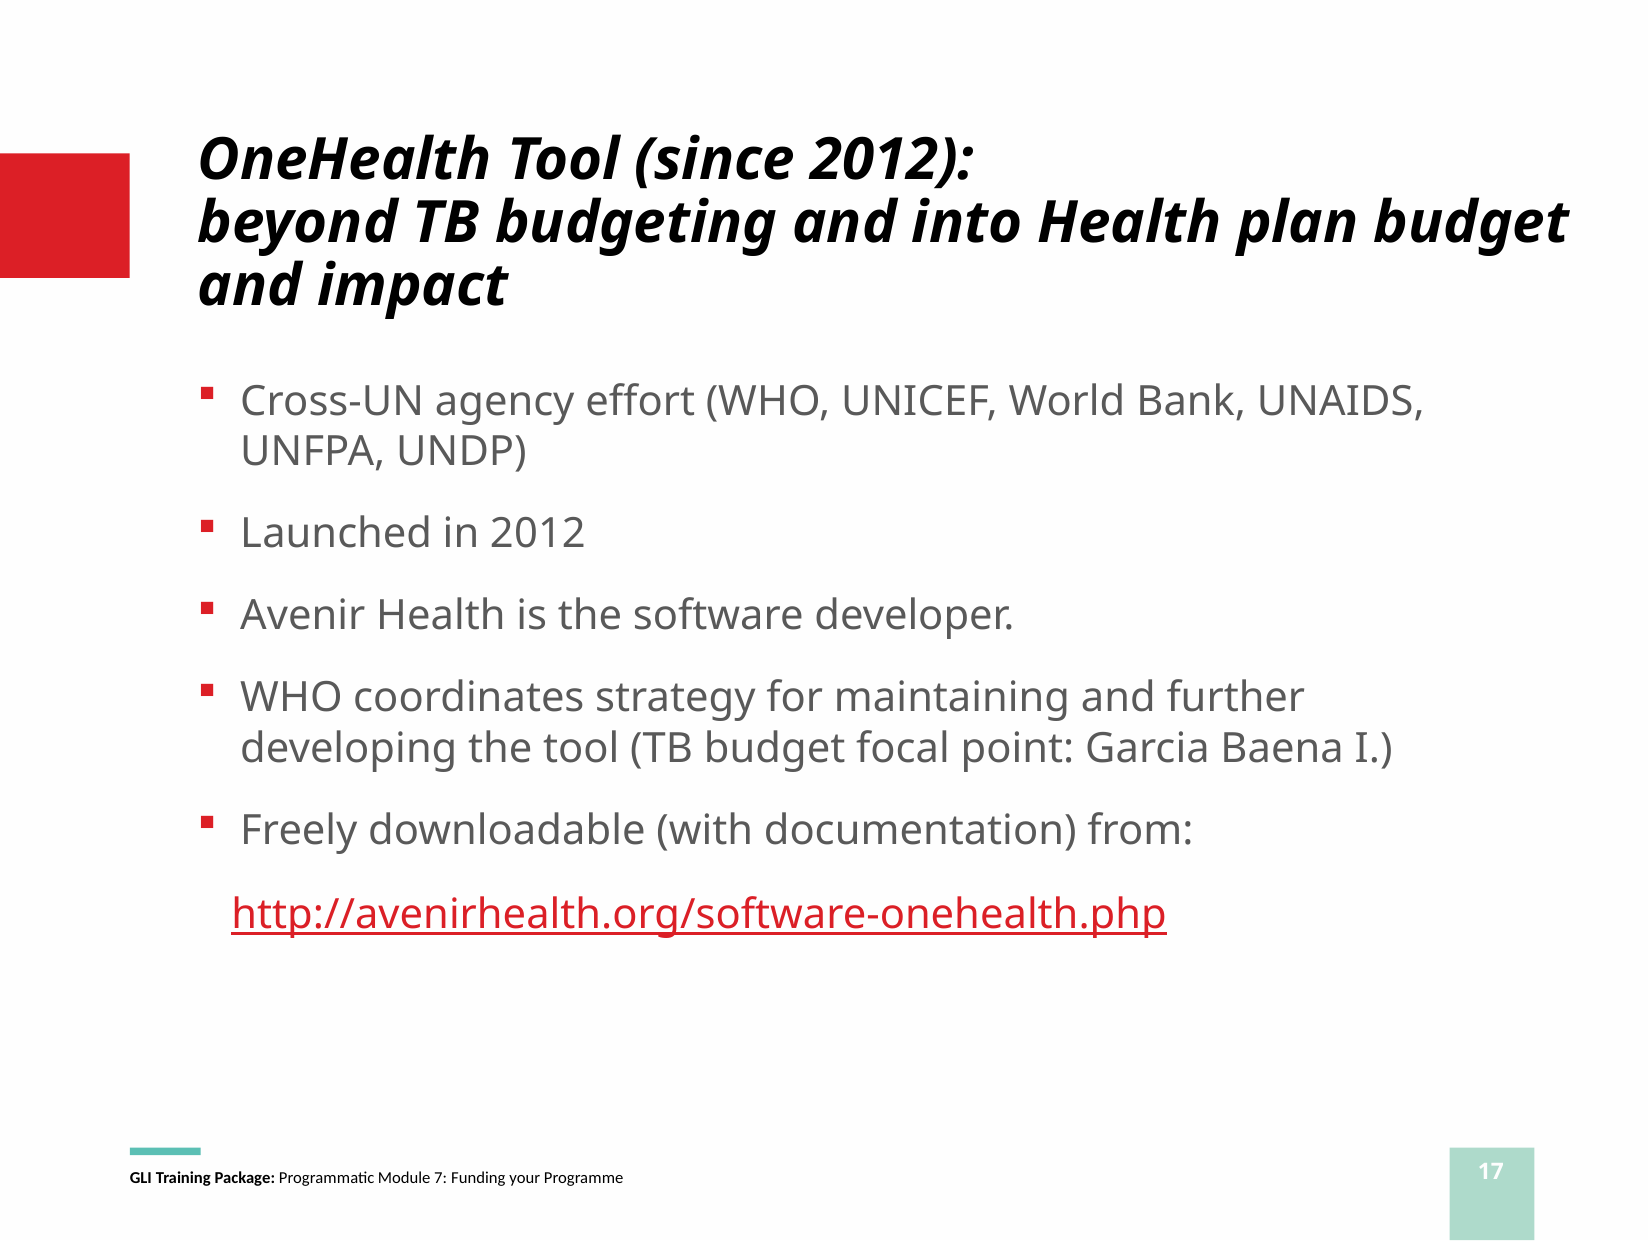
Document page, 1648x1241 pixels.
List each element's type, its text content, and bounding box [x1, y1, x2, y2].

text_box http://avenirhealth.org/software-onehealth.php [216, 879, 1183, 945]
list Cross-UN agency effort (WHO, UNICEF, World Bank, UNAIDS, UNFPA, UNDP) Launched in 2012 Avenir Health is the software developer. WHO coordinates strategy for maintaining and further developing the tool (TB budget focal point: Garcia Baena I.) Freely downloadable (with documentation) from: [197, 373, 1438, 762]
title OneHealth Tool (since 2012): beyond TB budgeting and into Health plan budget and impact [197, 147, 1576, 299]
